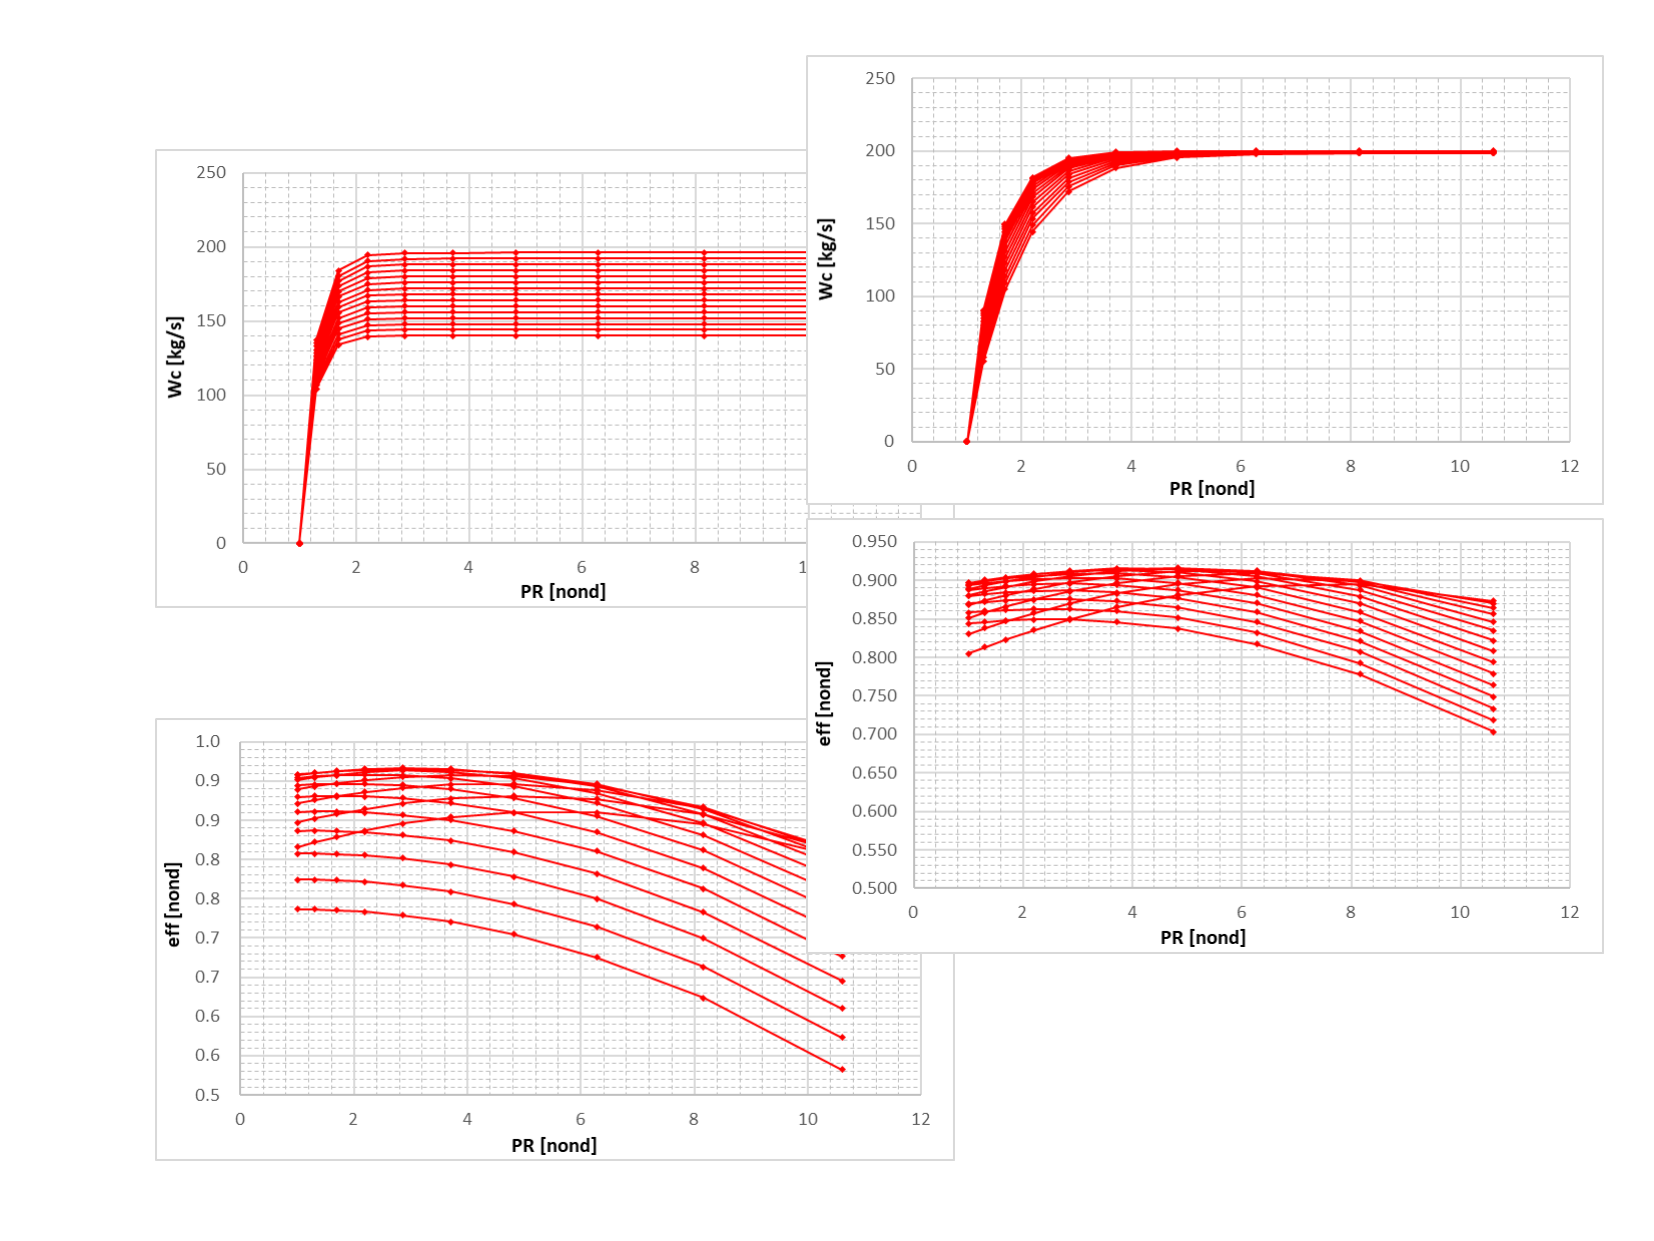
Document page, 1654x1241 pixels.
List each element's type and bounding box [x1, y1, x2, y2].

picture [154, 54, 1604, 1161]
